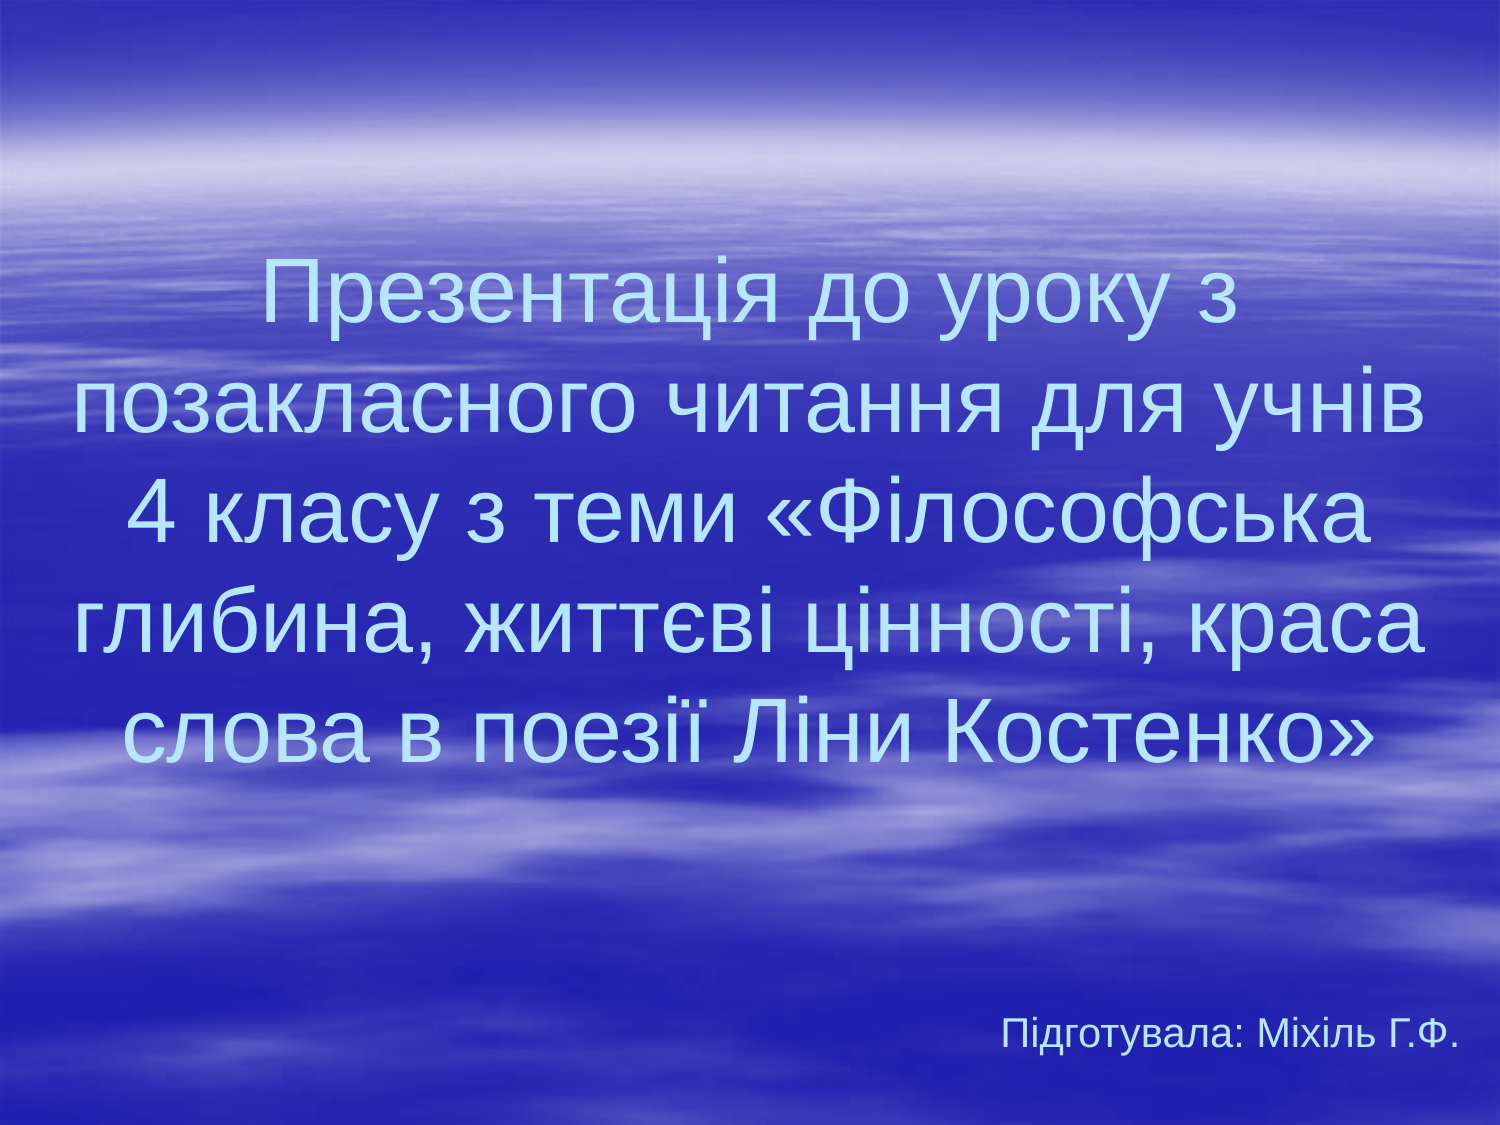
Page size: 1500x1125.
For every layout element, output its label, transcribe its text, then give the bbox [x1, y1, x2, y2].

title Презентація до уроку з позакласного читання для учнів 4 класу з теми «Філософська глибина, життєві цінності, краса слова в поезії Ліни Костенко» [49, 174, 1451, 838]
picture [0, 0, 1500, 1125]
text_box Підготувала: Міхіль Г.Ф. [74, 949, 1476, 1113]
